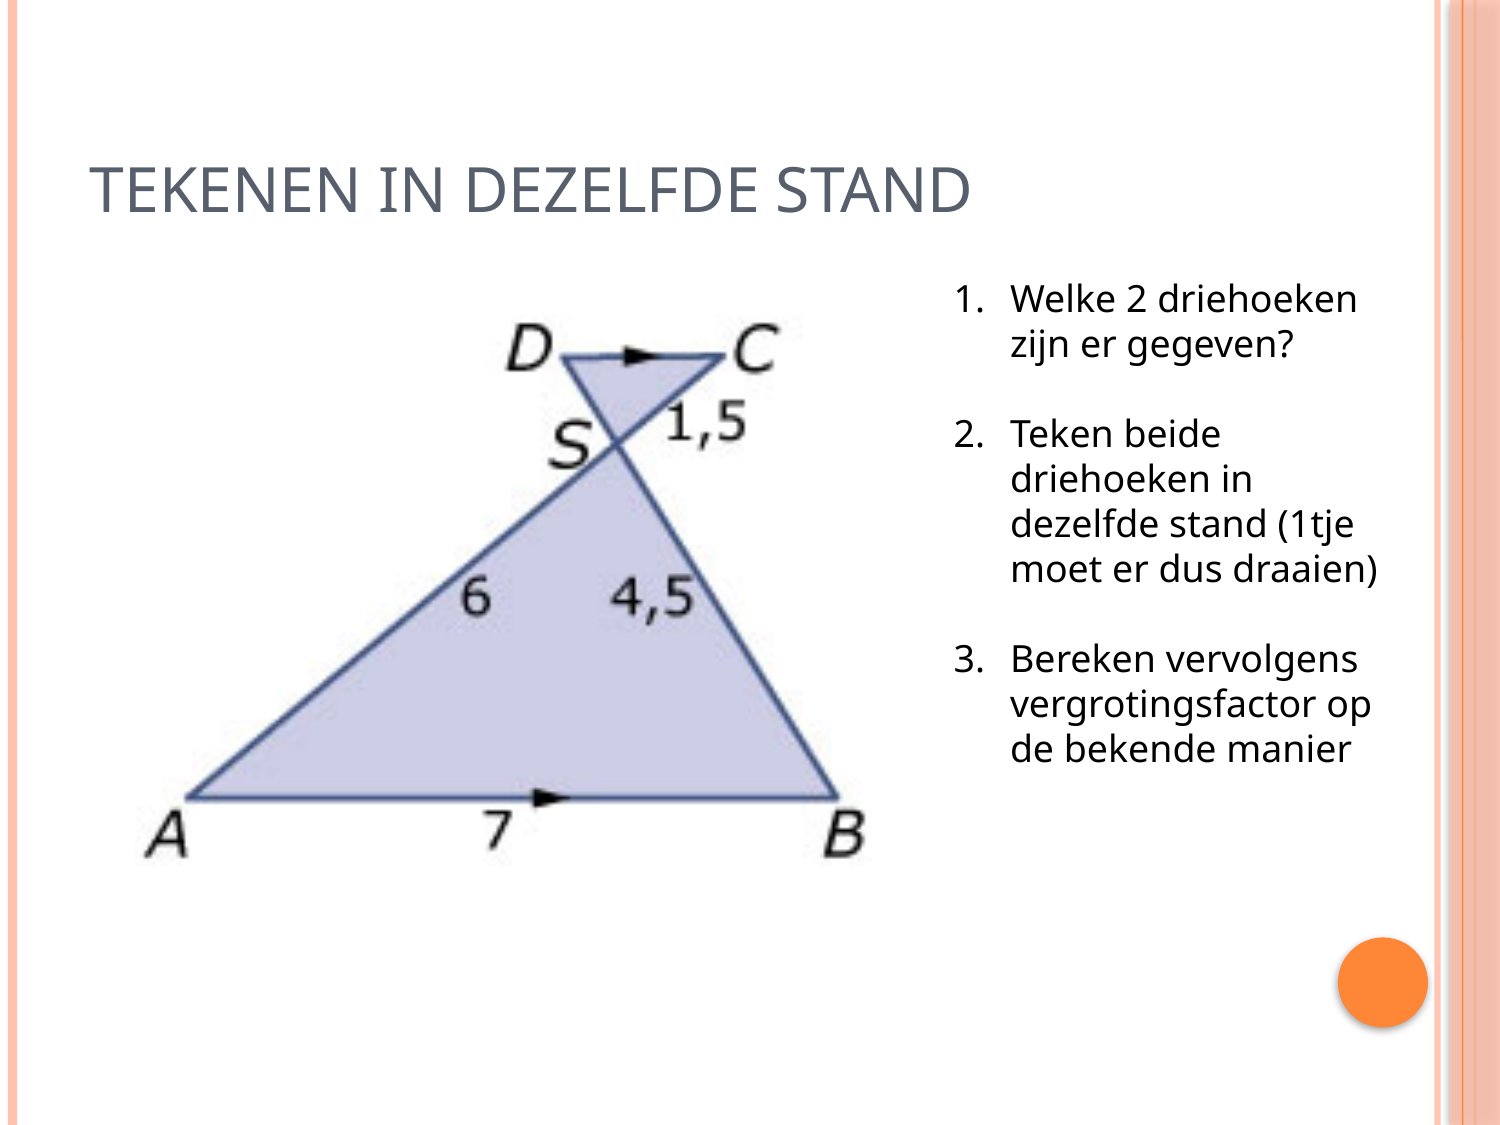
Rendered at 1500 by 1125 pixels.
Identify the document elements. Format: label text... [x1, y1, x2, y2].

text_box Welke 2 driehoeken zijn er gegeven? Teken beide driehoeken in dezelfde stand (1tje moet er dus draaien) Bereken vervolgens vergrotingsfactor op de bekende manier [938, 267, 1412, 777]
picture [135, 313, 873, 871]
title Tekenen in dezelfde stand [75, 45, 1300, 233]
